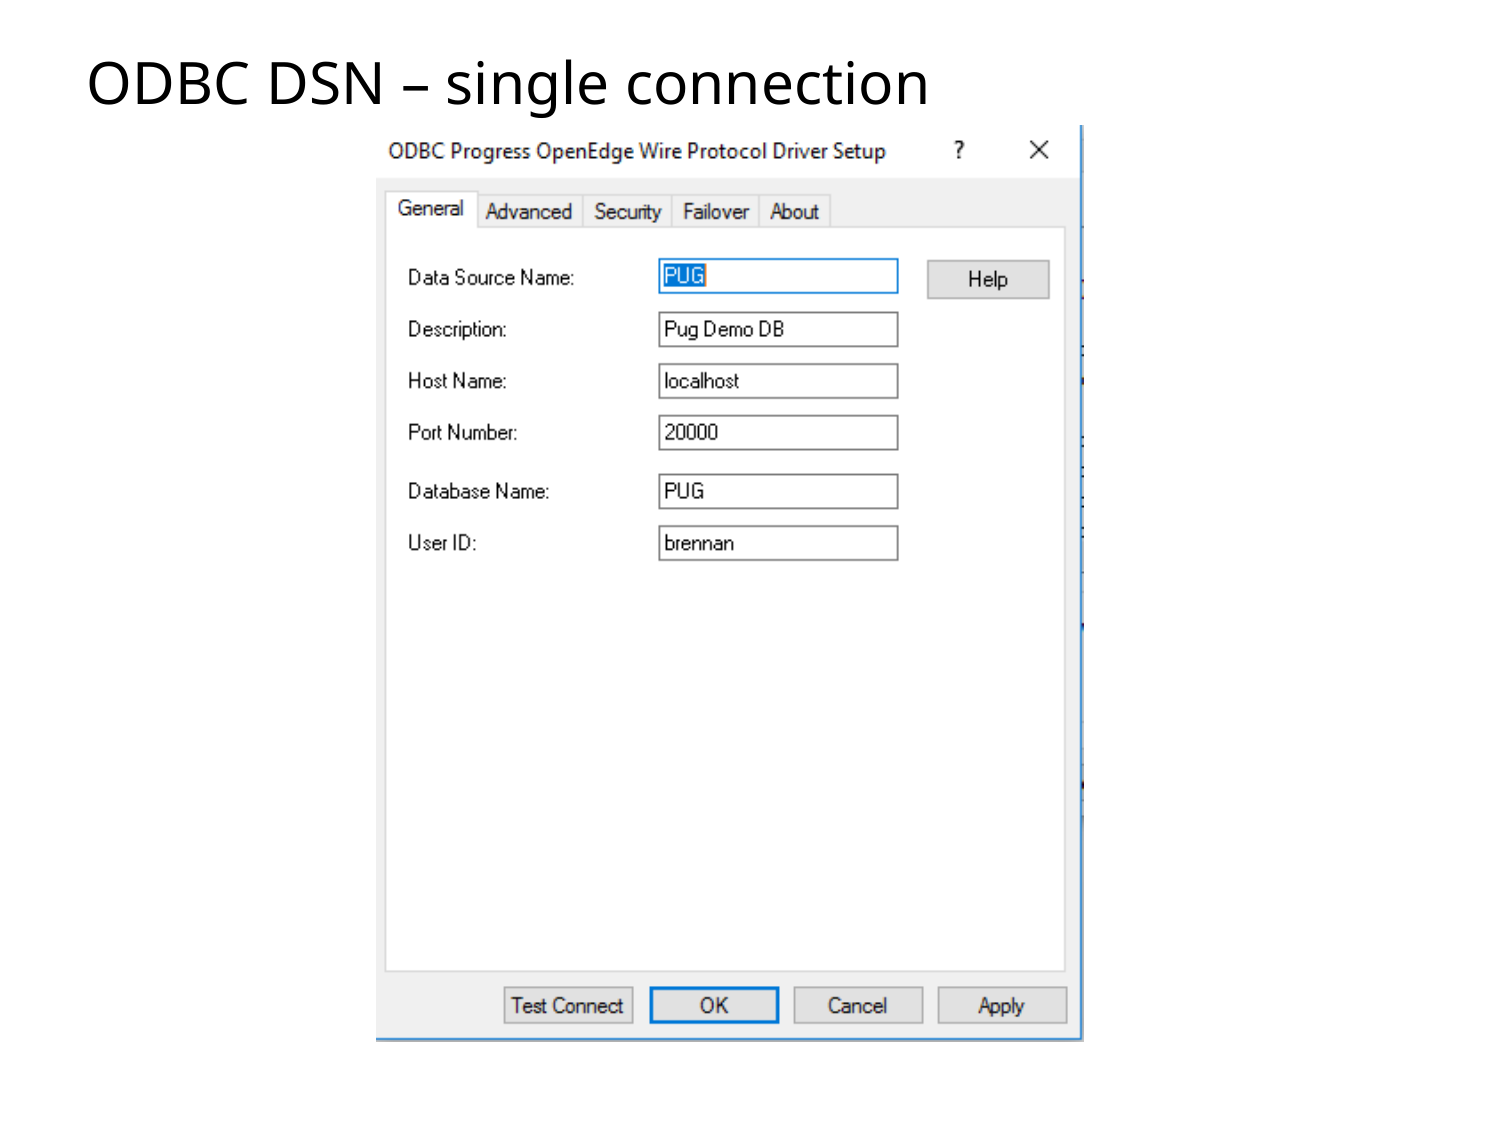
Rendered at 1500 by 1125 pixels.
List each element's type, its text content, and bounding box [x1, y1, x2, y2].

picture [376, 125, 1084, 1042]
title ODBC DSN – single connection [71, 39, 1485, 126]
